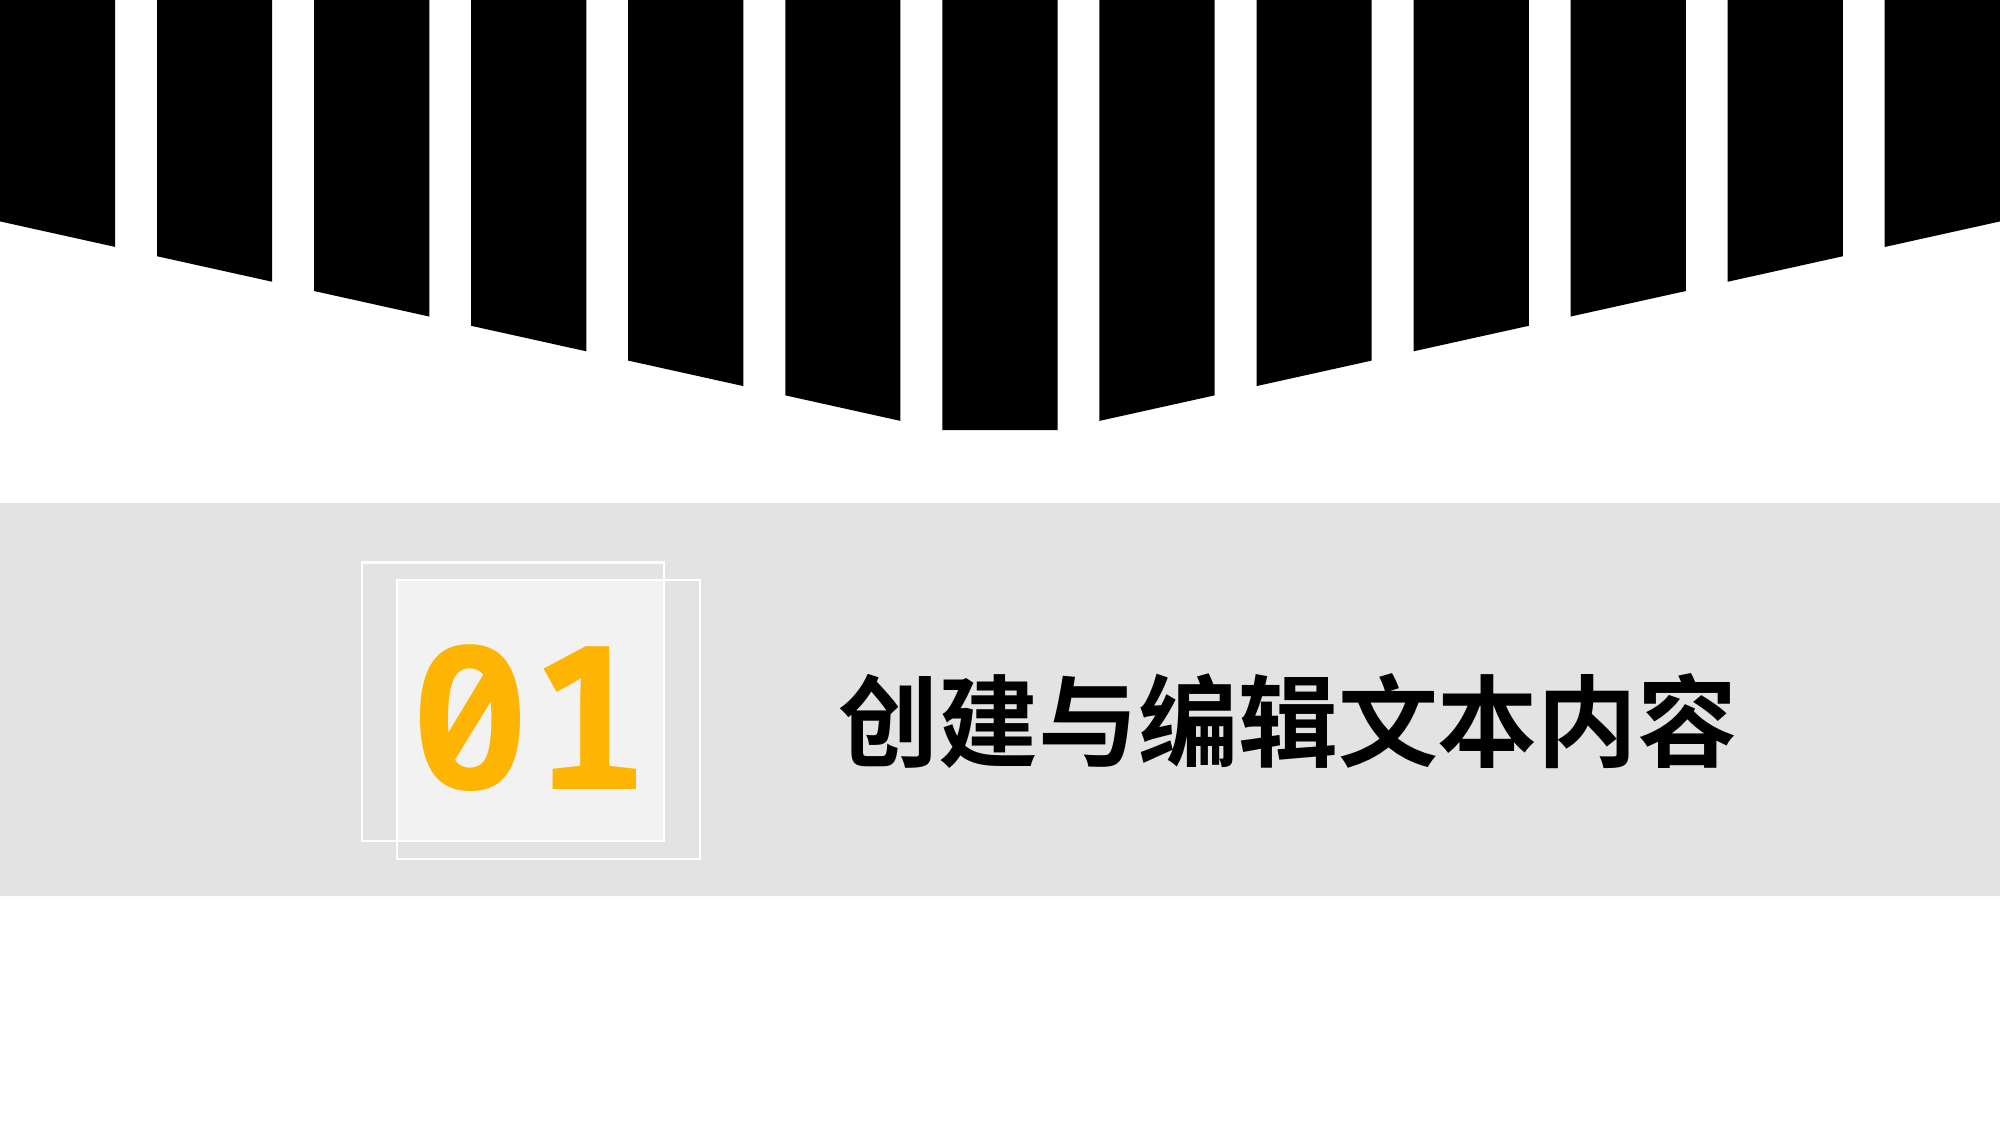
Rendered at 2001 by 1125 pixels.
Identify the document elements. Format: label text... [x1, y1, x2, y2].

text_box 创建与编辑文本内容 [823, 651, 1754, 787]
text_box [362, 562, 700, 860]
